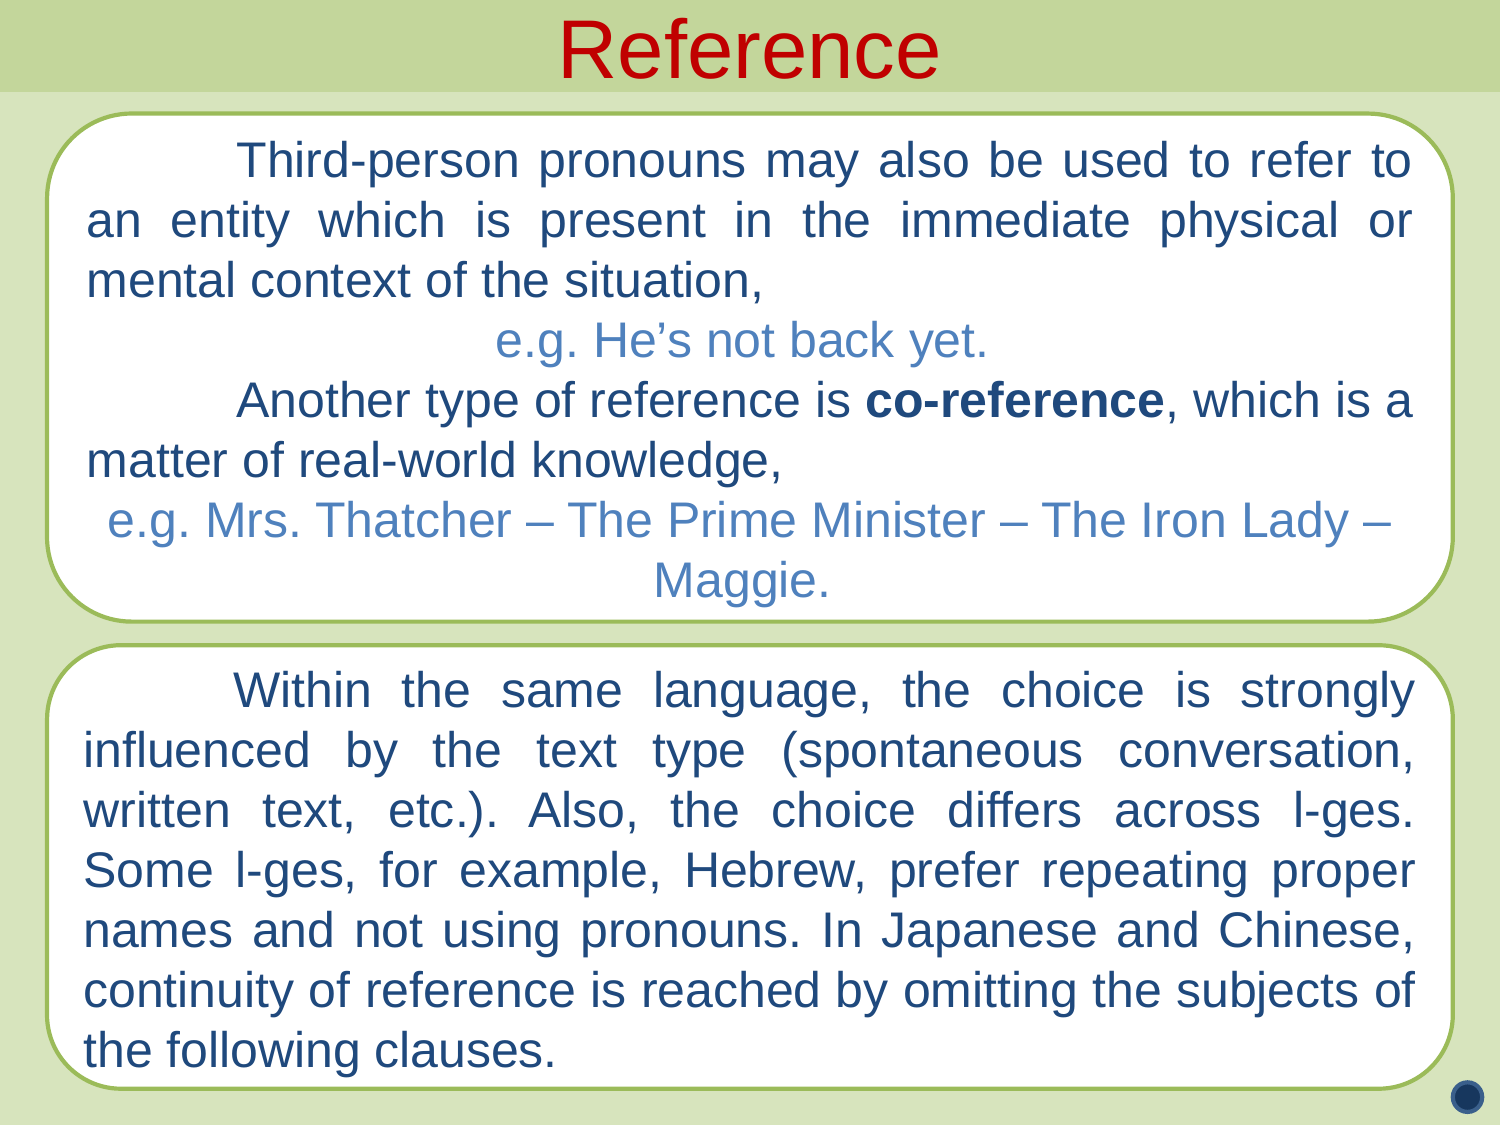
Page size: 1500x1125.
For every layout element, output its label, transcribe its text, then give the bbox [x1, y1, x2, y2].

text_box Reference [0, 0, 1500, 92]
text_box Within the same language, the choice is strongly influenced by the text type (spontaneous conversation, written text, etc.). Also, the choice differs across l-ges. Some l-ges, for example, Hebrew, prefer repeating proper names and not using pronouns. In Japanese and Chinese, continuity of reference is reached by omitting the subjects of the following clauses. [44, 643, 1455, 1091]
text_box [1450, 1080, 1485, 1115]
text_box Third-person pronouns may also be used to refer to an entity which is present in the immediate physical or mental context of the situation, e.g. He’s not back yet. Another type of reference is co-reference, which is a matter of real-world knowledge, e.g. Mrs. Thatcher – The Prime Minister – The Iron Lady – Maggie. [44, 111, 1455, 624]
